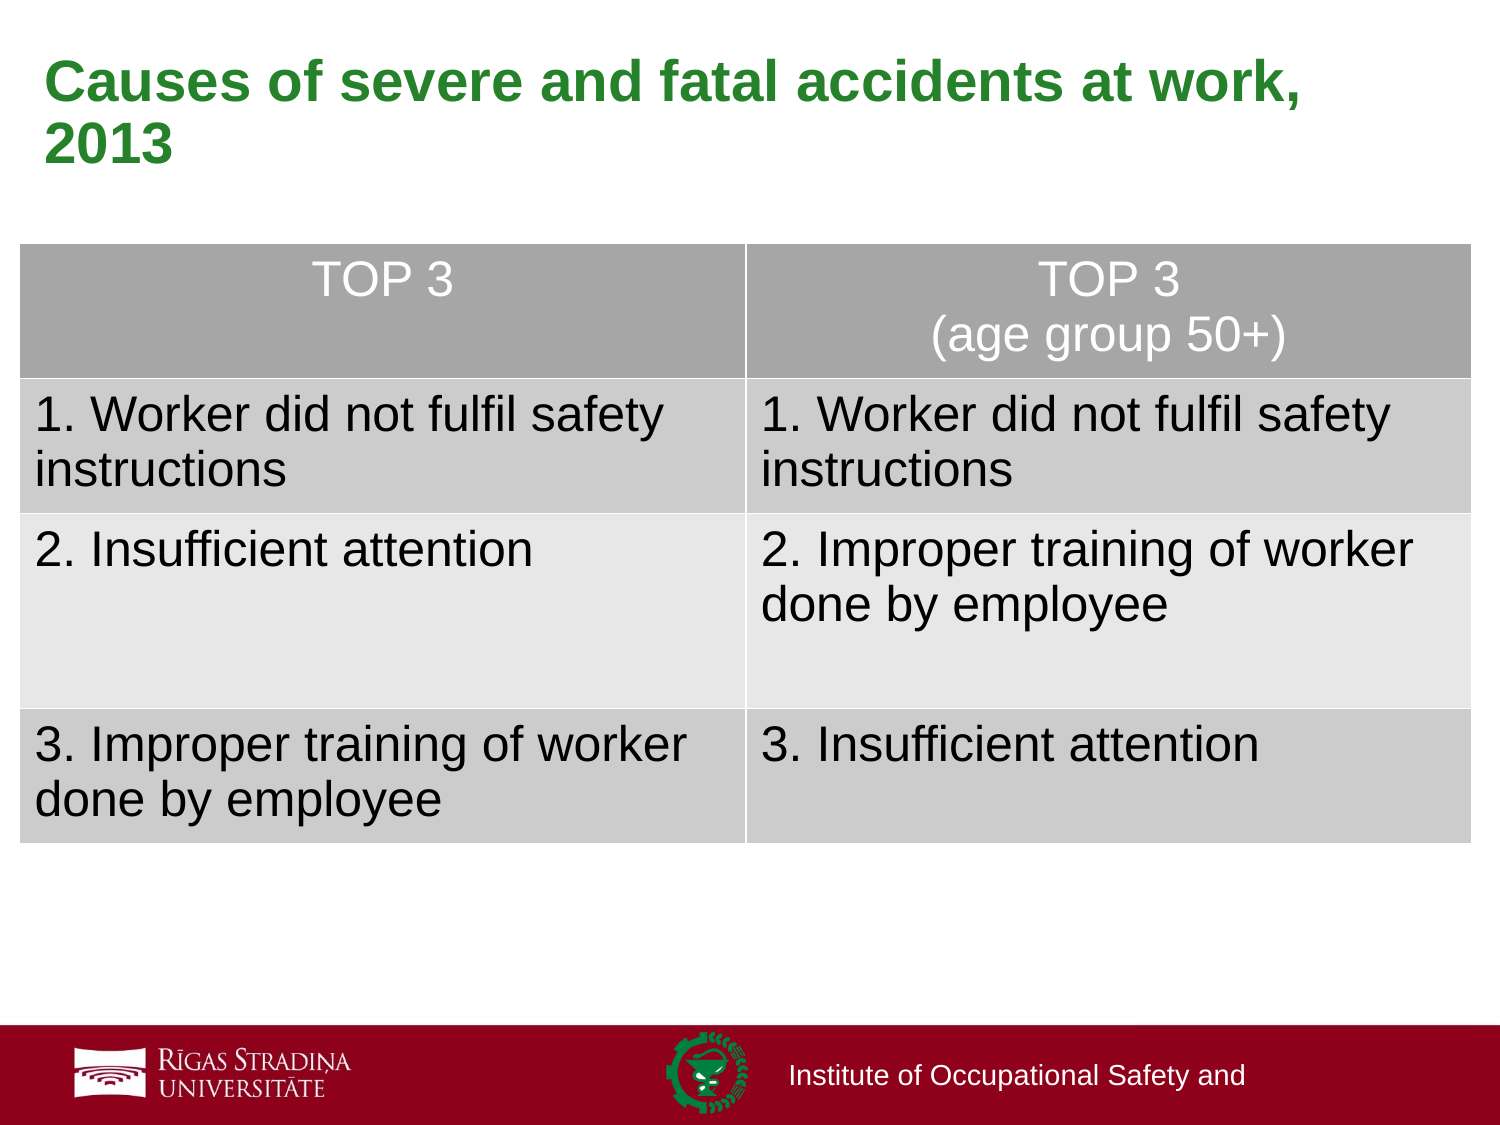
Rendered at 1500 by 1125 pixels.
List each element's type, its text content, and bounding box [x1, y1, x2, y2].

table_cell 2. Insufficient attention [20, 514, 745, 708]
table_header TOP 3 (age group 50+) [747, 244, 1471, 378]
table_cell 1. Worker did not fulfil safety instructions [20, 379, 745, 513]
table_cell 2. Improper training of worker done by employee [747, 514, 1471, 708]
table_header TOP 3 [20, 244, 745, 378]
title Causes of severe and fatal accidents at work, 2013 [29, 66, 1388, 161]
table_cell 3. Insufficient attention [747, 709, 1471, 843]
table_cell 1. Worker did not fulfil safety instructions [747, 379, 1471, 513]
table_cell 3. Improper training of worker done by employee [20, 709, 745, 843]
picture [0, 0, 1500, 1125]
